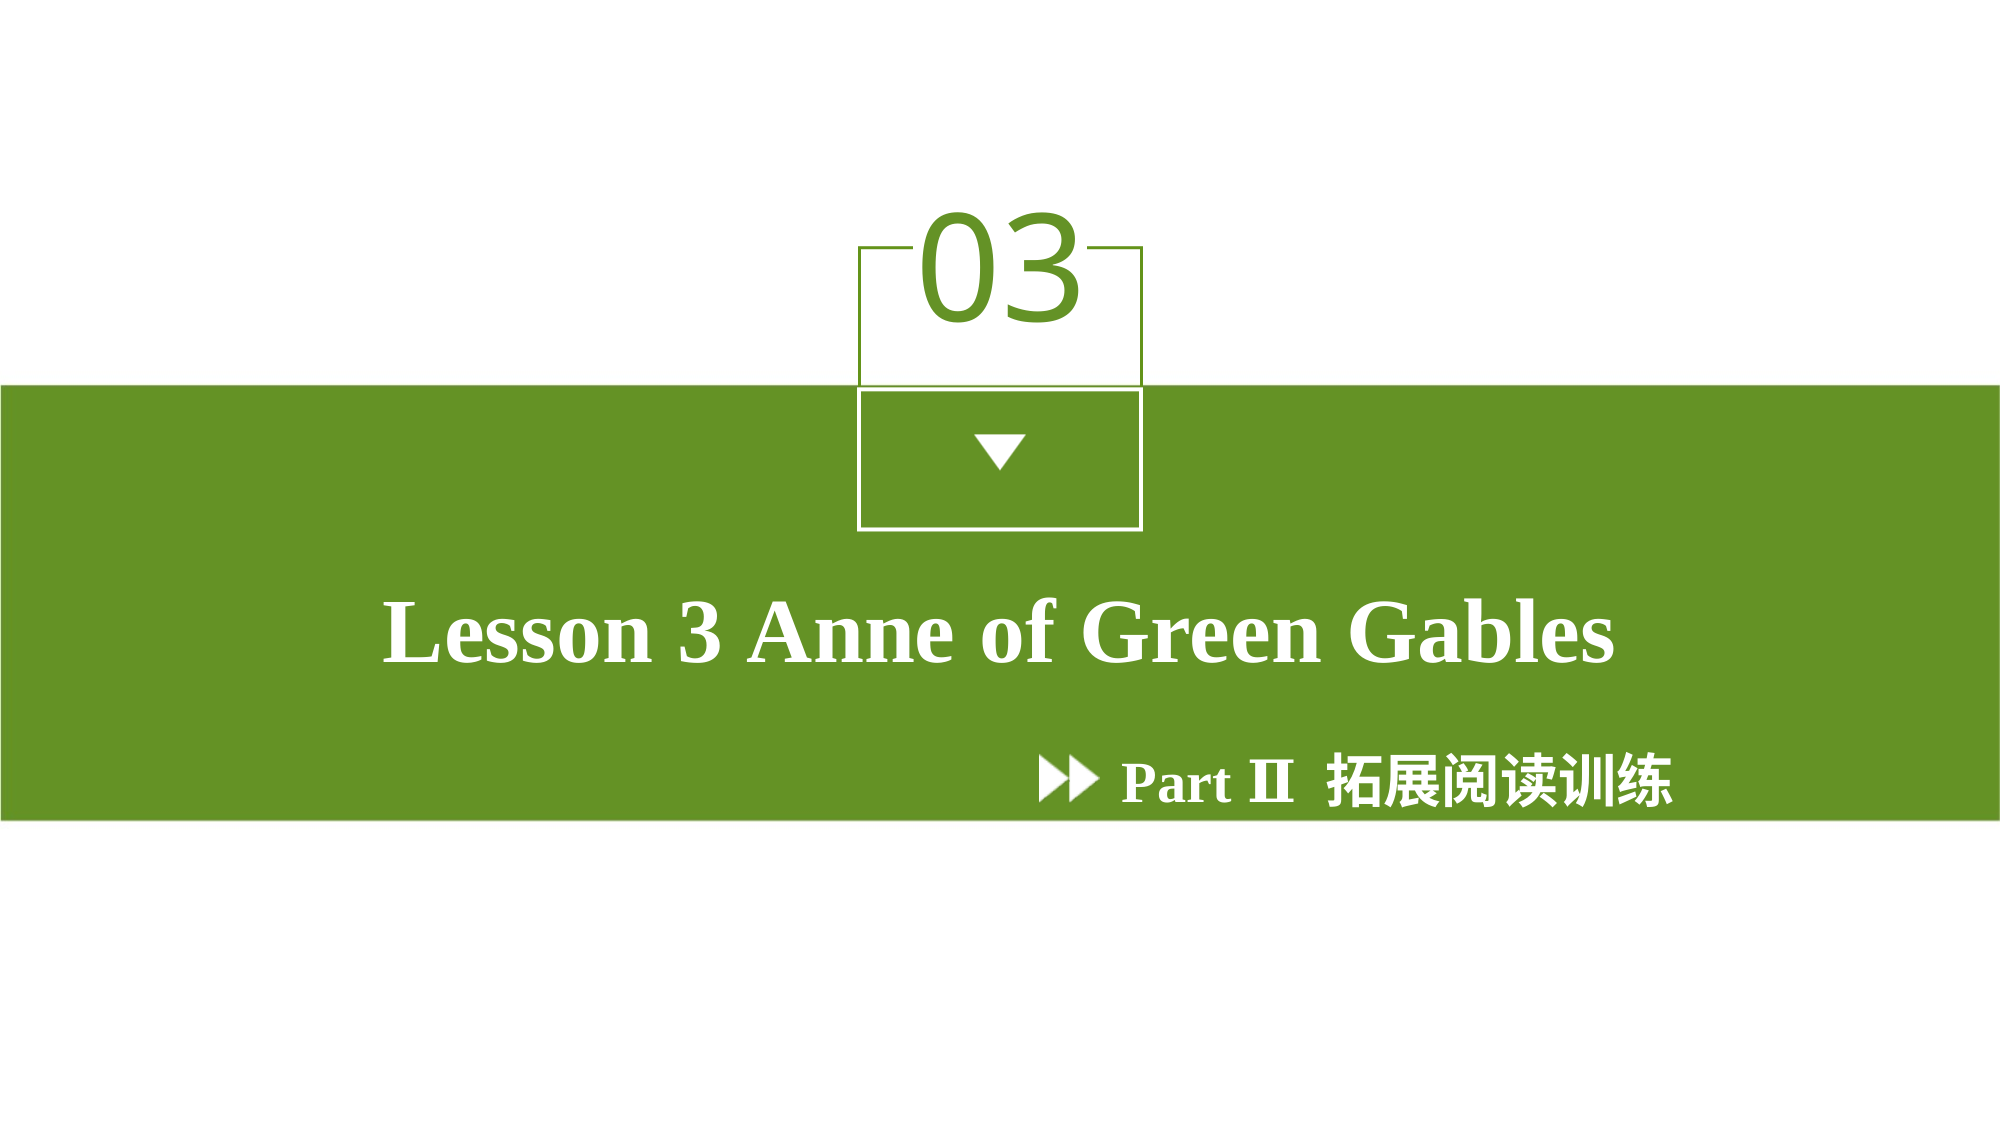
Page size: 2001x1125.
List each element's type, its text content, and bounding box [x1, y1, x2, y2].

text_box Lesson 3 Anne of Green Gables [0, 518, 2000, 732]
picture [0, 732, 2000, 1125]
text_box Part Ⅱ 拓展阅读训练 [1121, 738, 1997, 821]
text_box 03 [896, 171, 1106, 353]
picture [0, 0, 2000, 518]
